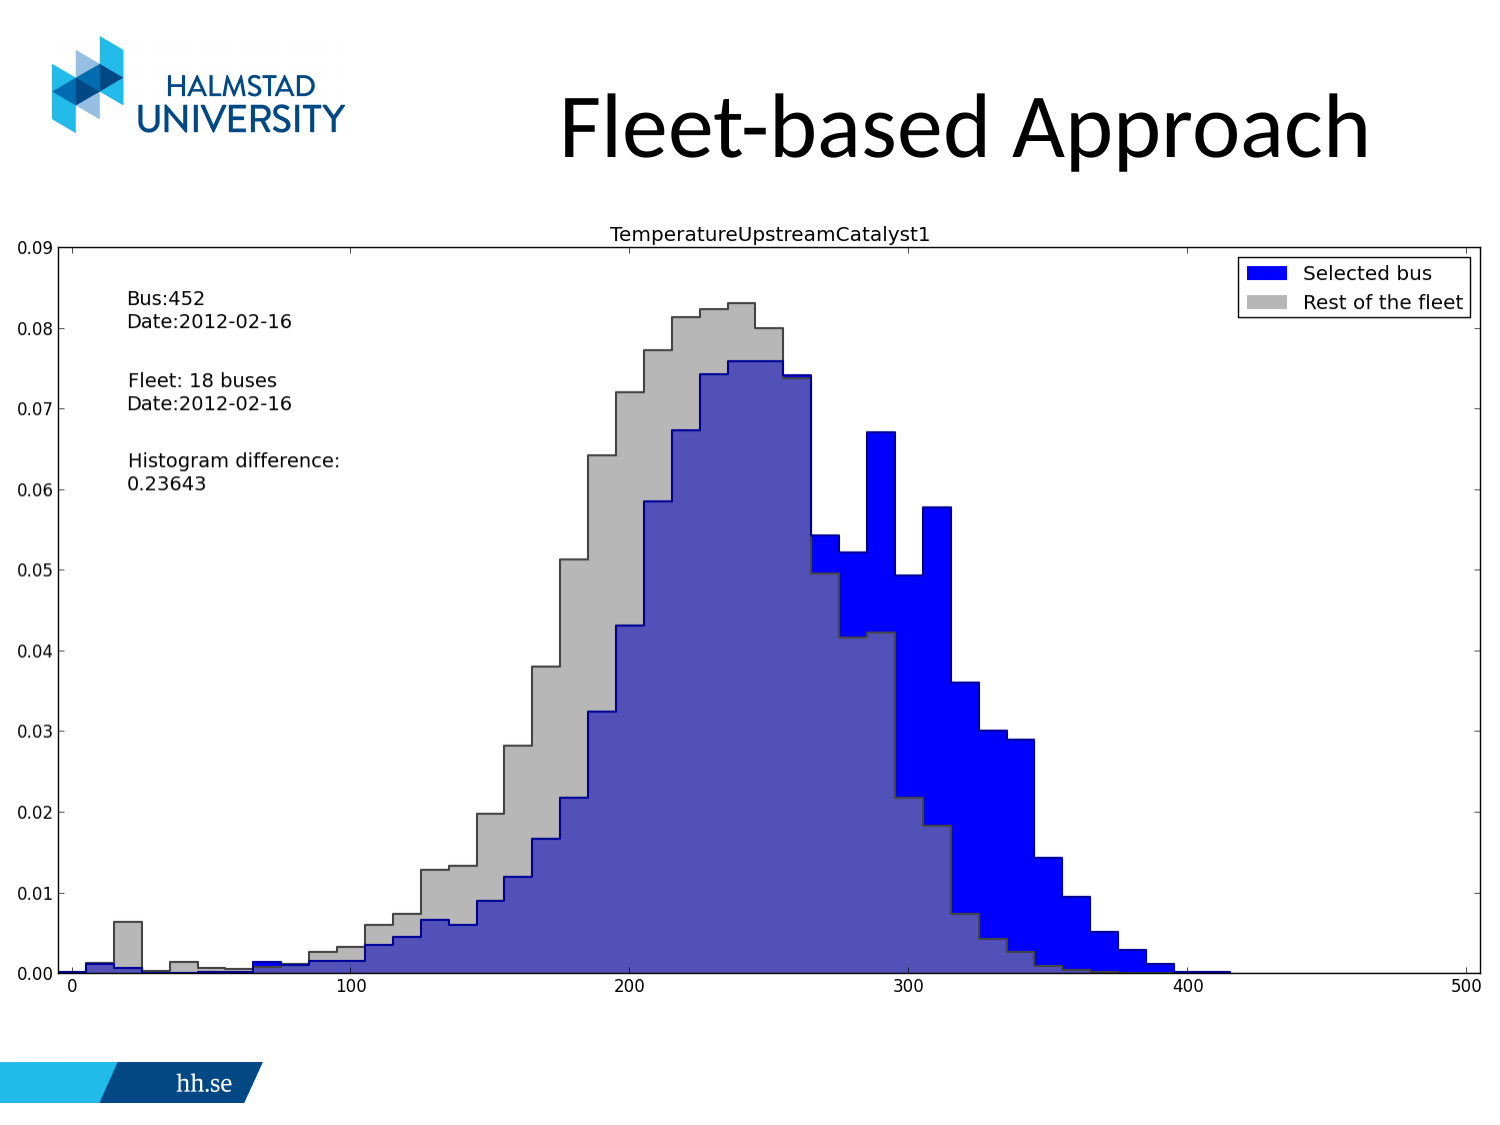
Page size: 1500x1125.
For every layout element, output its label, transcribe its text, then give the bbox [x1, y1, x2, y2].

title Fleet-based Approach [507, 58, 1425, 206]
picture [52, 36, 345, 133]
picture [0, 1062, 263, 1103]
picture [0, 207, 1500, 1009]
